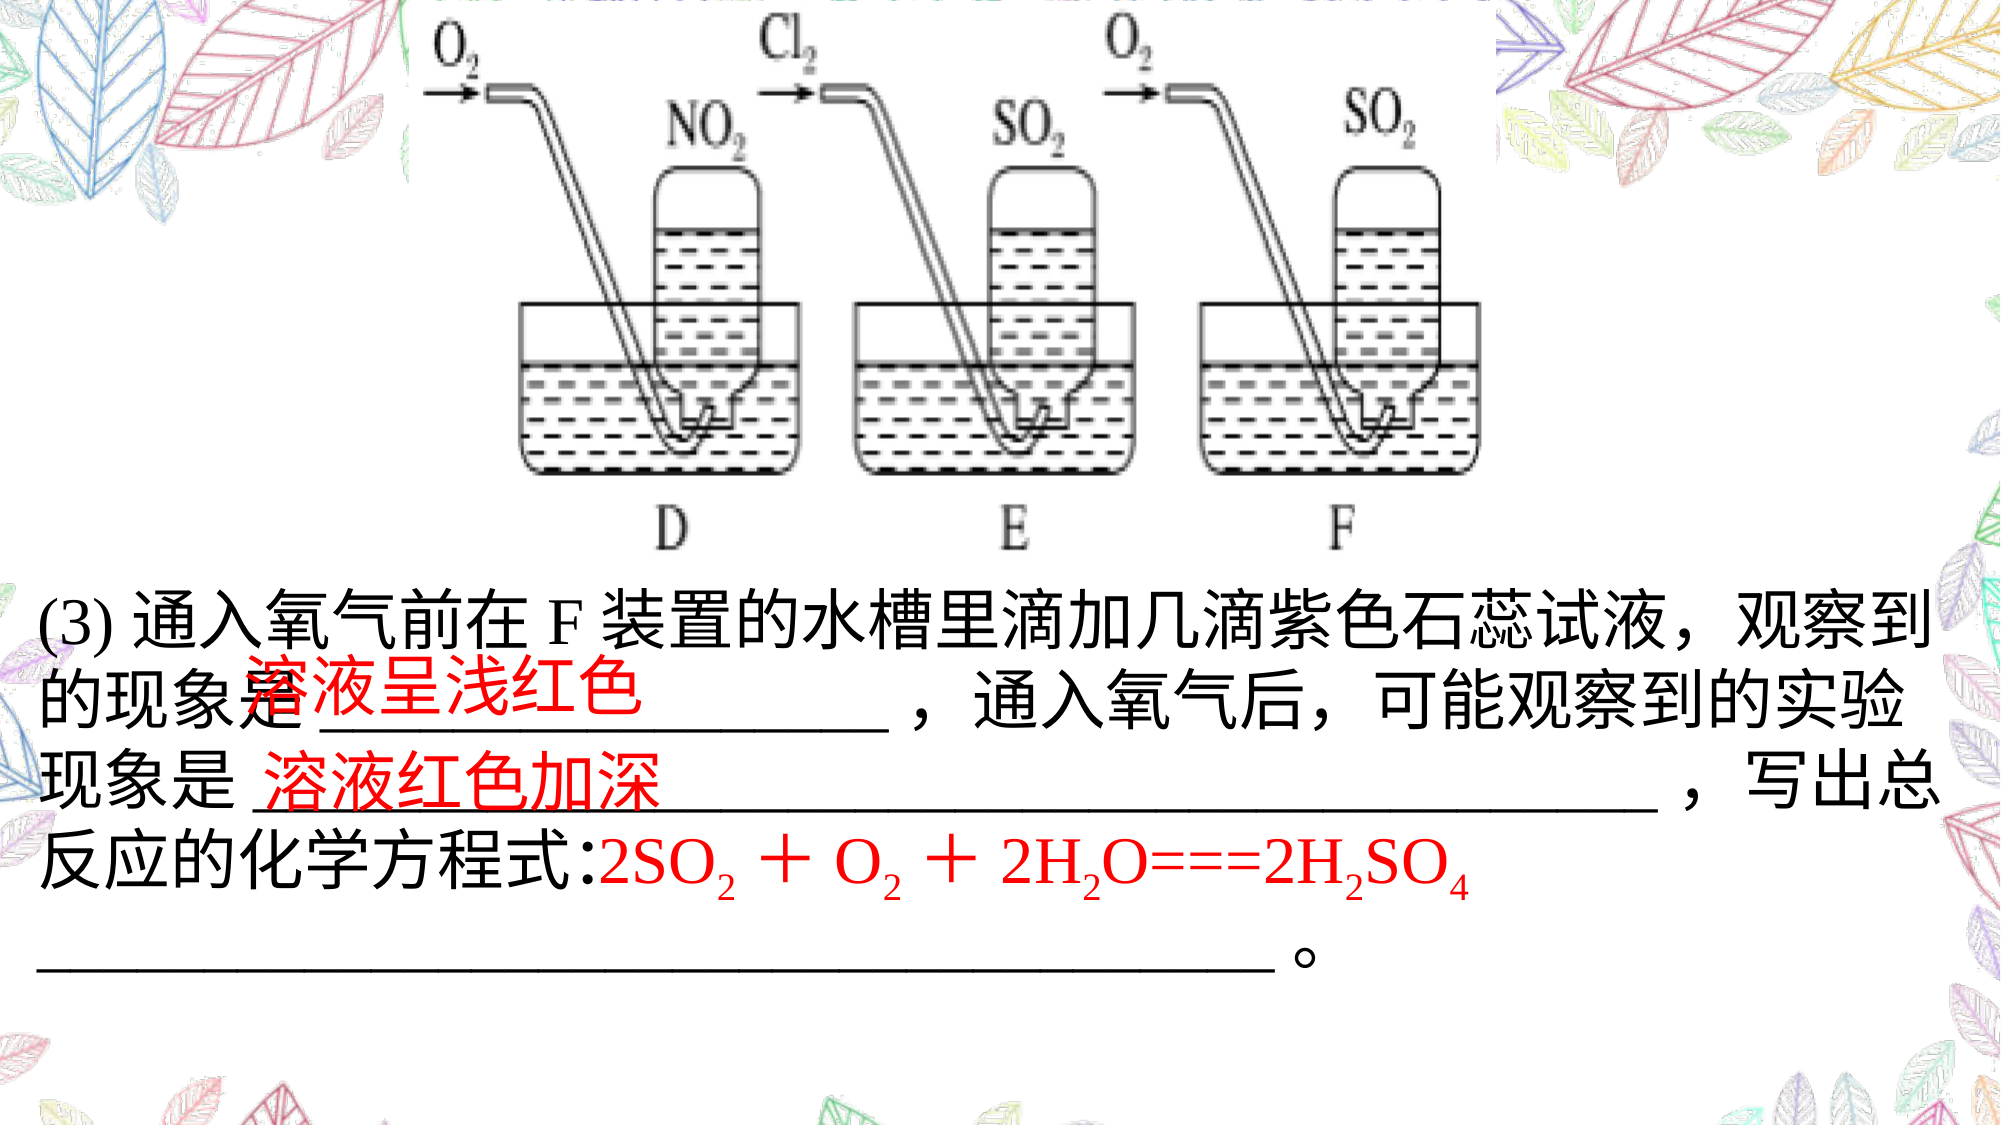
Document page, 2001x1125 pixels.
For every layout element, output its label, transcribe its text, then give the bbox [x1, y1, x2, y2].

text_box 溶液红色加深 [248, 732, 1082, 827]
text_box 溶液呈浅红色 [229, 636, 761, 731]
text_box (3)通入氧气前在F装置的水槽里滴加几滴紫色石蕊试液，观察到的现象是_________________，通入氧气后，可能观察到的实验现象是__________________________________________，写出总反应的化学方程式：_____________________________________。 [22, 570, 1978, 985]
text_box 2SO2＋O2＋2H2O===2H2SO4 [583, 809, 1628, 916]
picture [0, 0, 2001, 1125]
